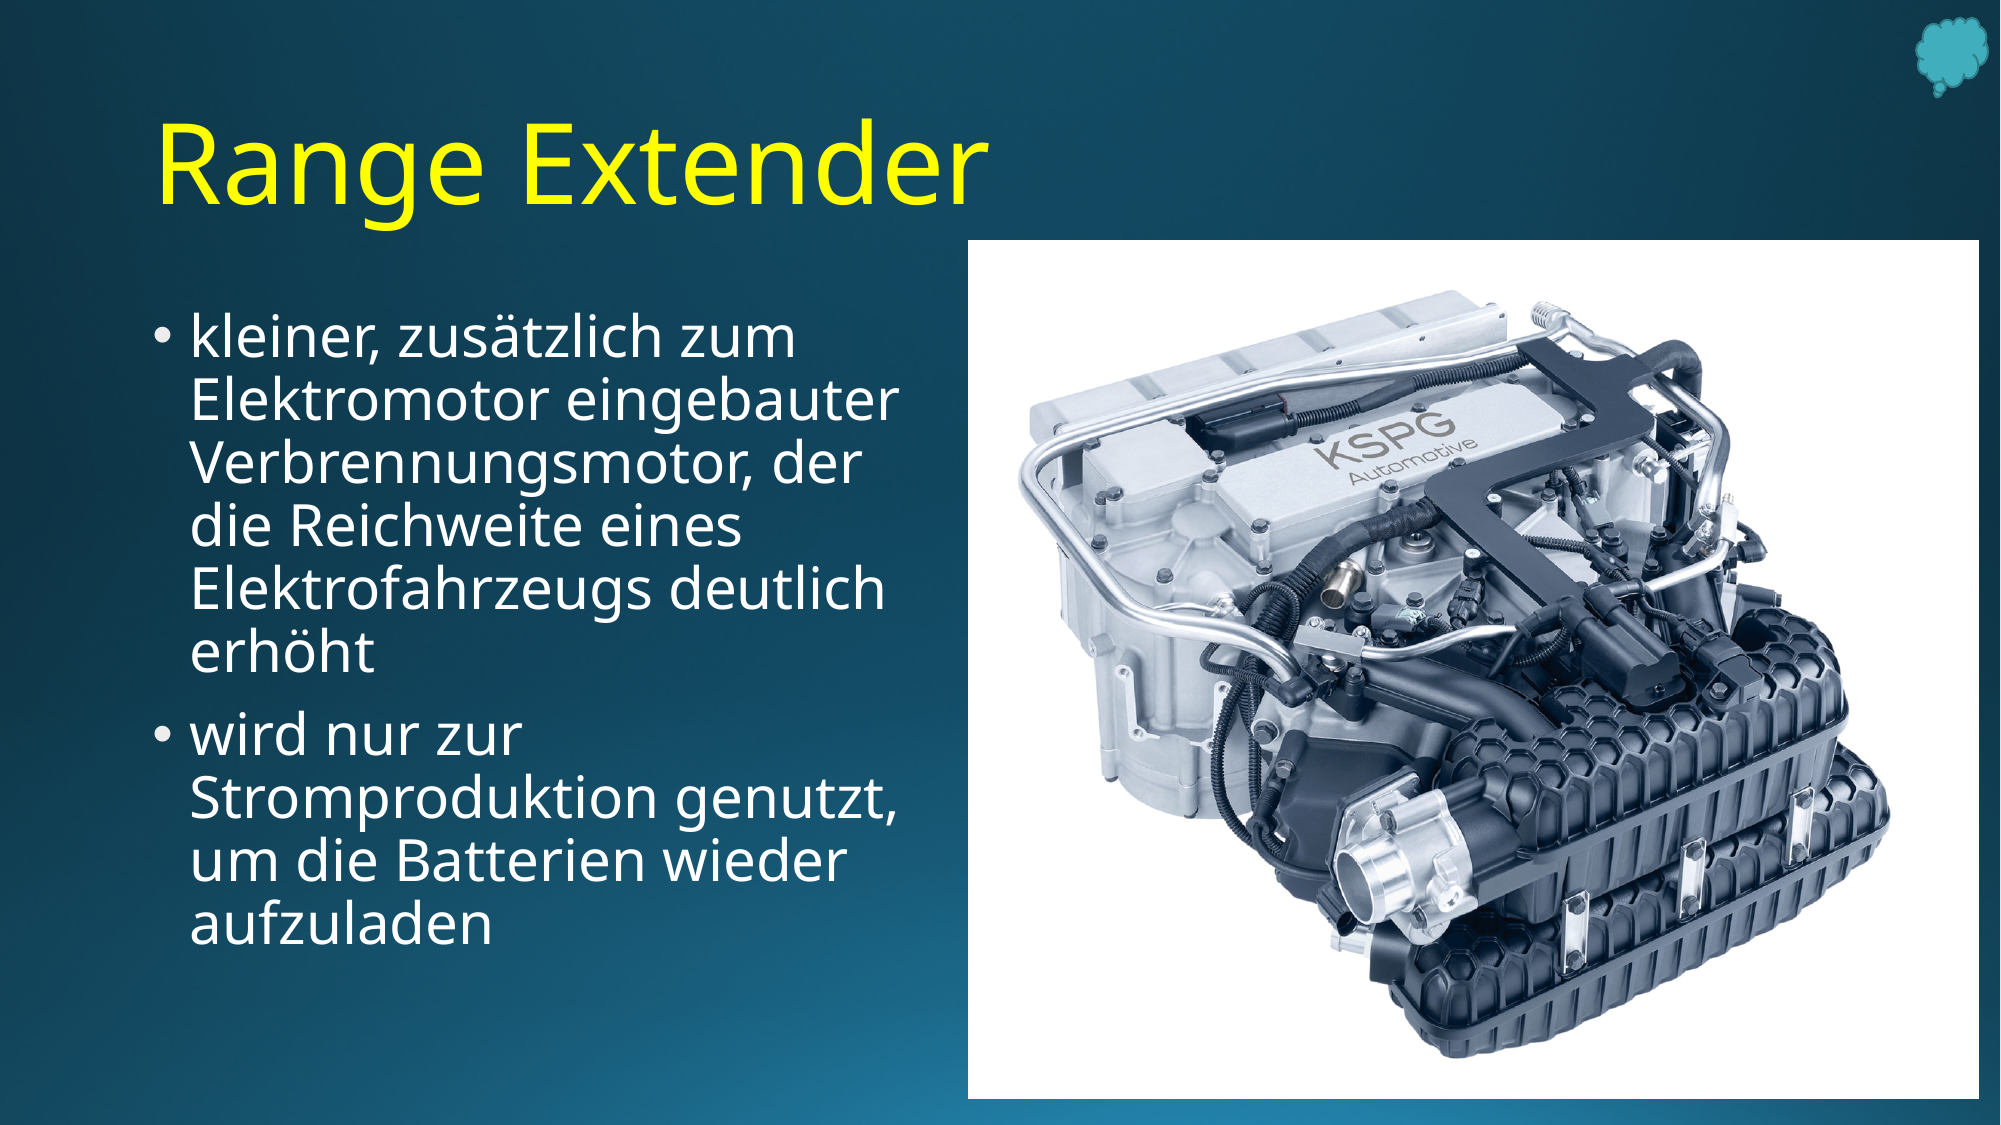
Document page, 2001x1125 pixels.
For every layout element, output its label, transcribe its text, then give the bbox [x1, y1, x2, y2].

list kleiner, zusätzlich zum Elektromotor eingebauter Verbrennungsmotor, der die Reichweite eines Elektrofahrzeugs deutlich erhöht wird nur zur Stromproduktion genutzt, um die Batterien wieder aufzuladen [137, 299, 954, 1014]
title Range Extender [137, 59, 1863, 278]
picture [0, 0, 2001, 1125]
